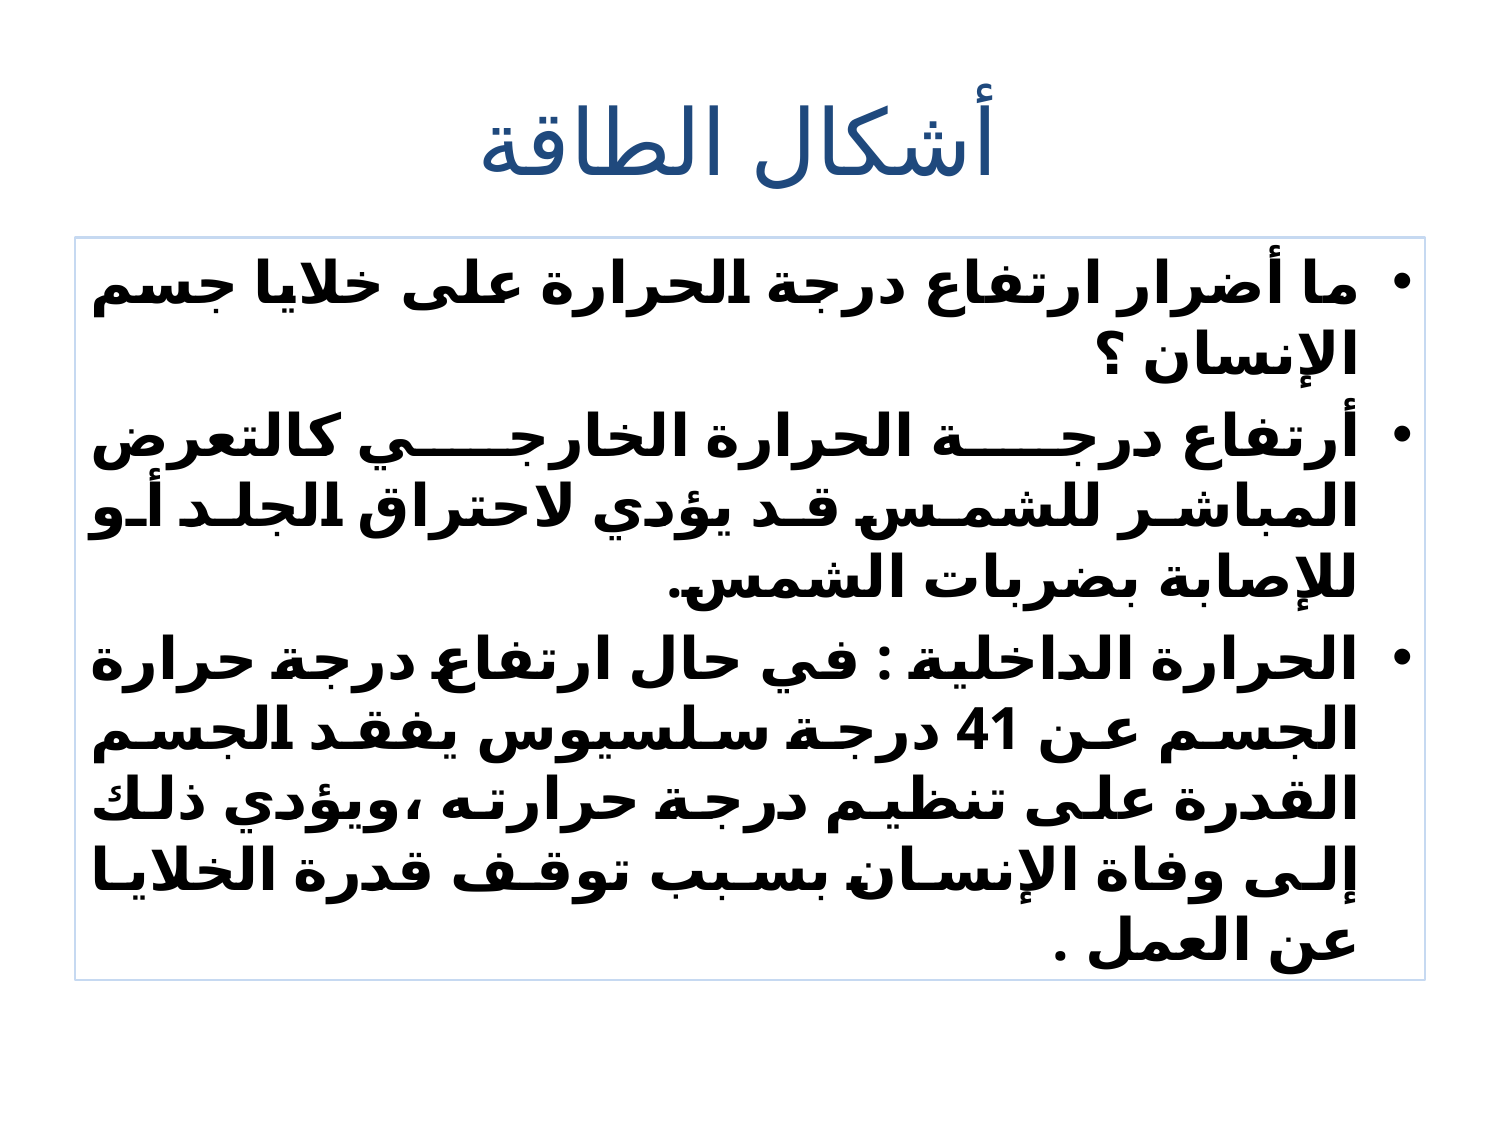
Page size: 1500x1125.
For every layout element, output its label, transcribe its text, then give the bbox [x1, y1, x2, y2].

list ما أضرار ارتفاع درجة الحرارة على خلايا جسم الإنسان ؟ أرتفاع درجة الحرارة الخارجي كالتعرض المباشر للشمس قد يؤدي لاحتراق الجلد أو للإصابة بضربات الشمس. الحرارة الداخلية : في حال ارتفاع درجة حرارة الجسم عن 41 درجة سلسيوس يفقد الجسم القدرة على تنظيم درجة حرارته ،ويؤدي ذلك إلى وفاة الإنسان بسبب توقف قدرة الخلايا عن العمل . [75, 237, 1425, 980]
title أشكال الطاقة [75, 45, 1425, 233]
